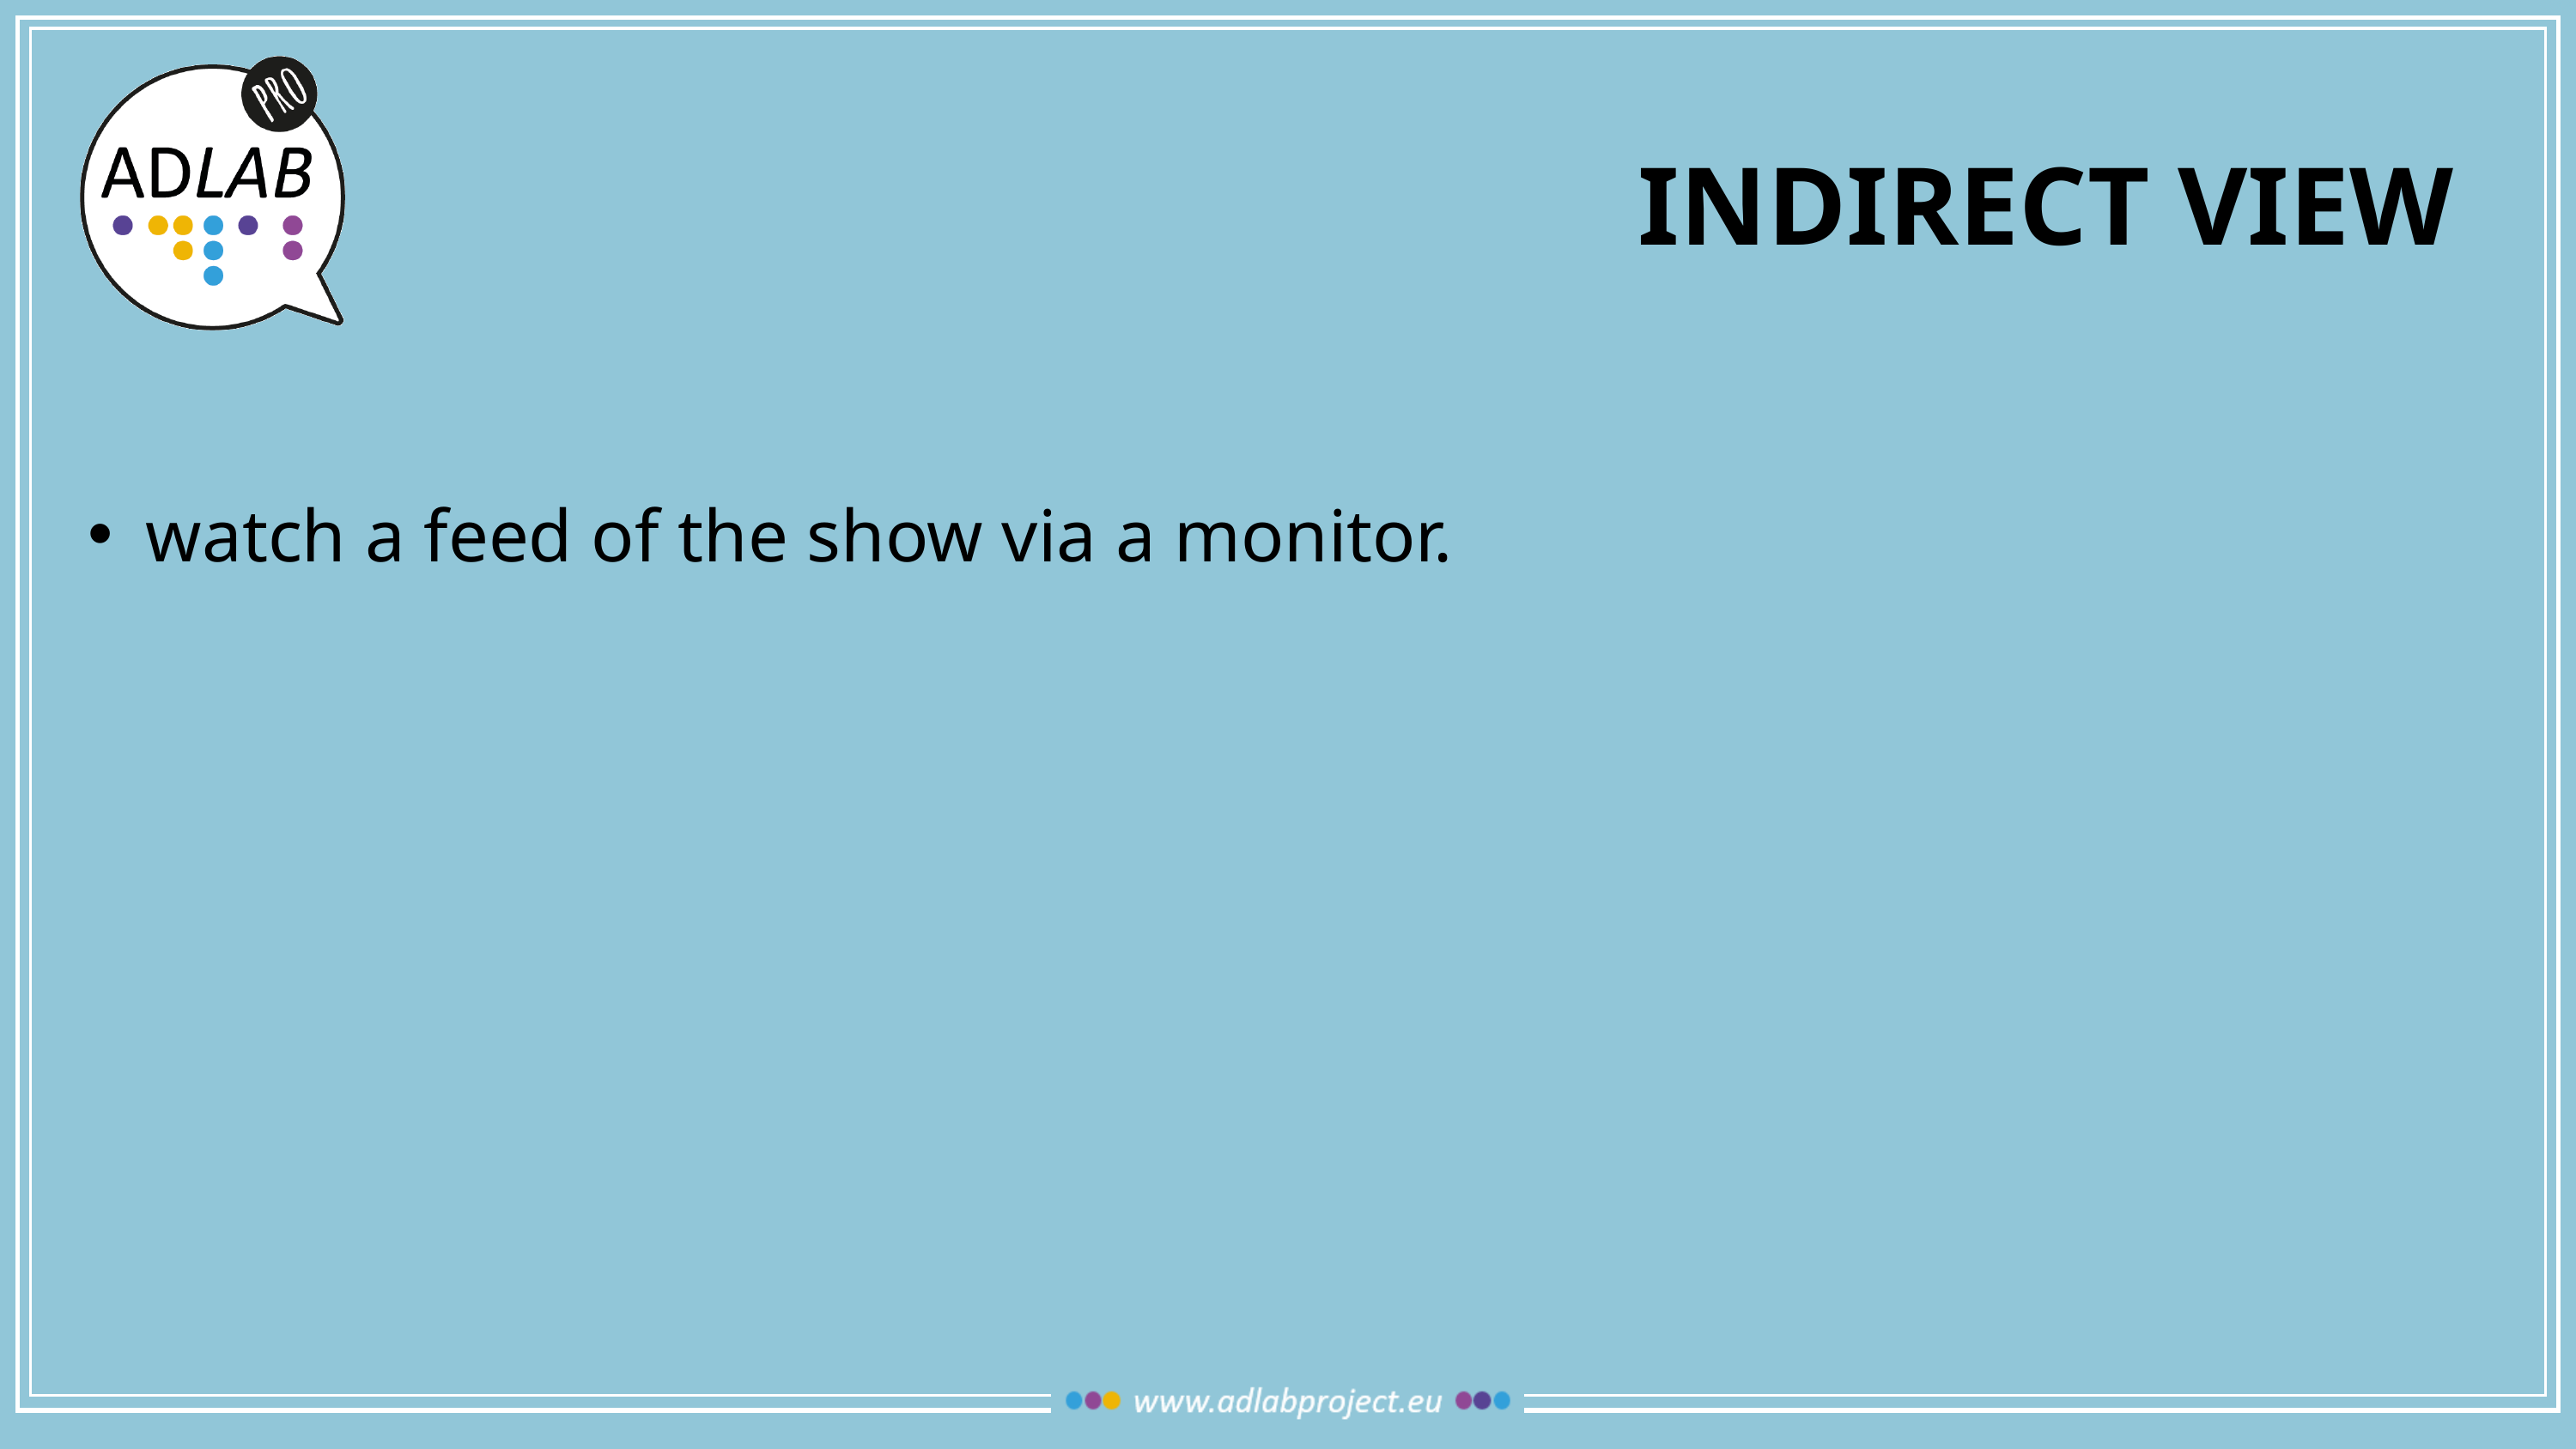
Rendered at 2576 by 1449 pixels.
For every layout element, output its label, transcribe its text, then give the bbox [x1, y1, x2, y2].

list watch a feed of the show via a monitor. [75, 440, 2501, 1122]
title Indirect view [384, 70, 2467, 351]
picture [1051, 1378, 1524, 1429]
picture [72, 49, 353, 330]
